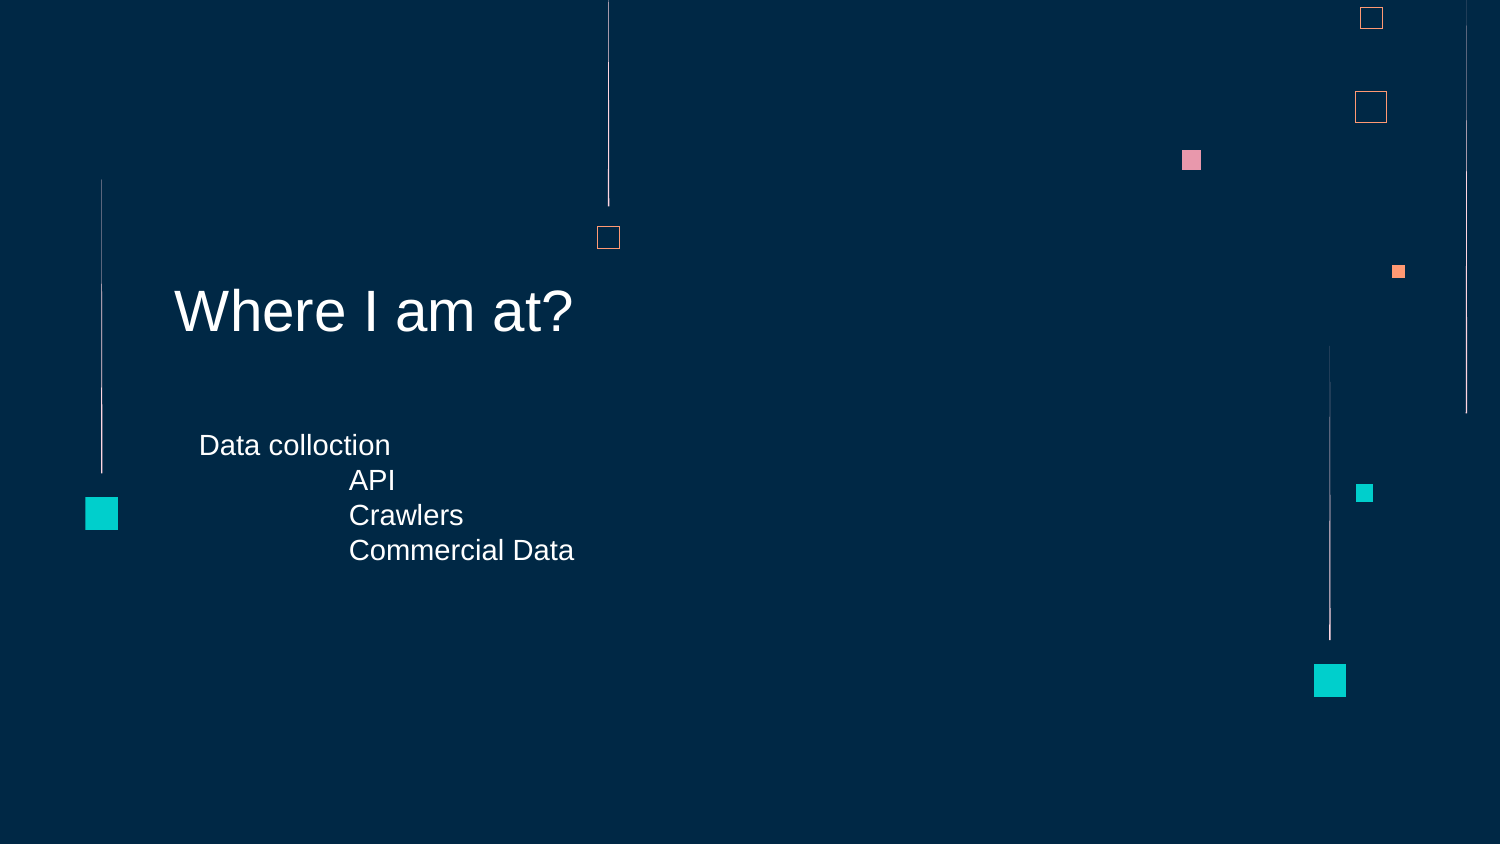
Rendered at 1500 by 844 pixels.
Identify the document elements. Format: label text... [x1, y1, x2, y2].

text_box Where I am at? [160, 265, 1099, 350]
text_box Data colloction API Crawlers Commercial Data [184, 418, 1154, 574]
